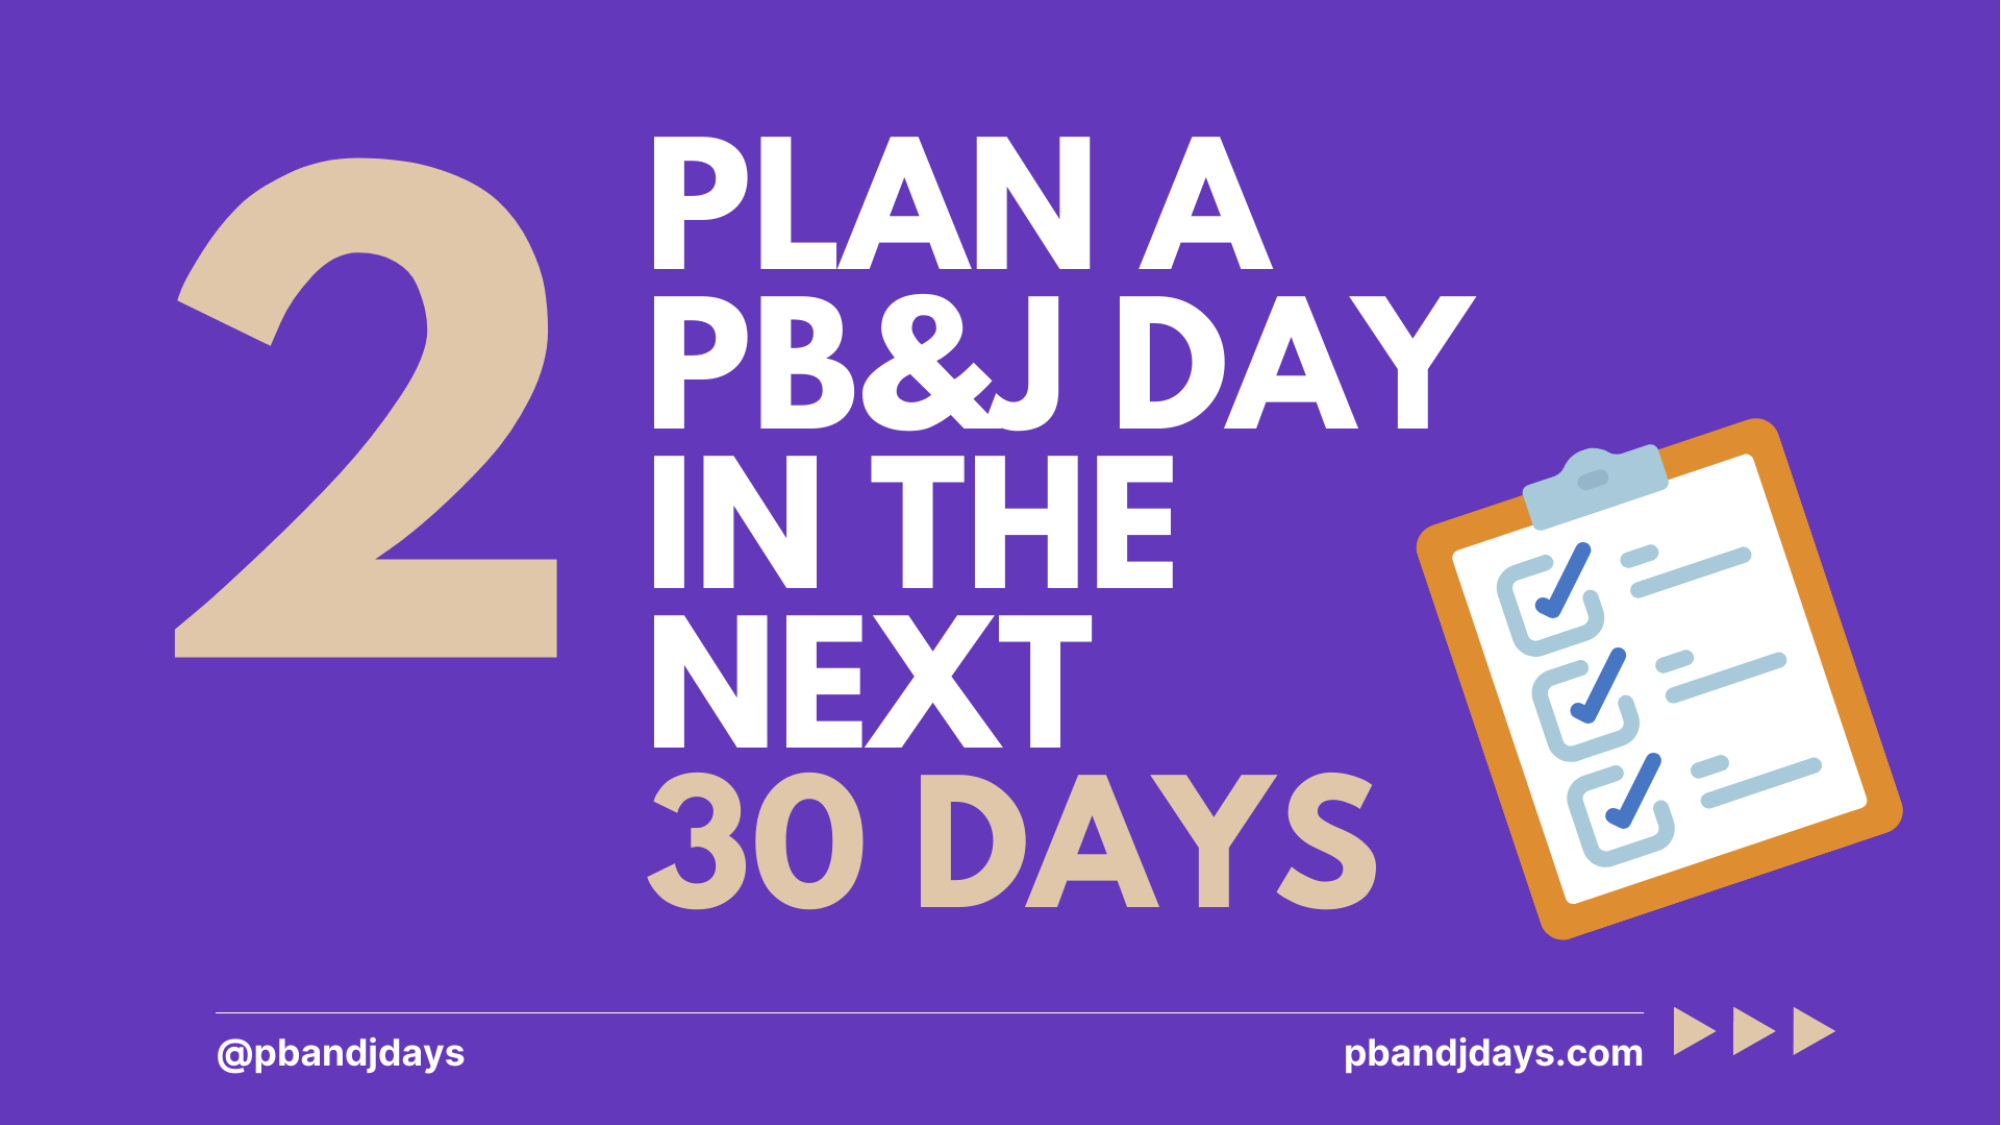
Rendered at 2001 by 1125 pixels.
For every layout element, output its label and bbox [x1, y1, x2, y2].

list [0, 0, 2000, 1125]
